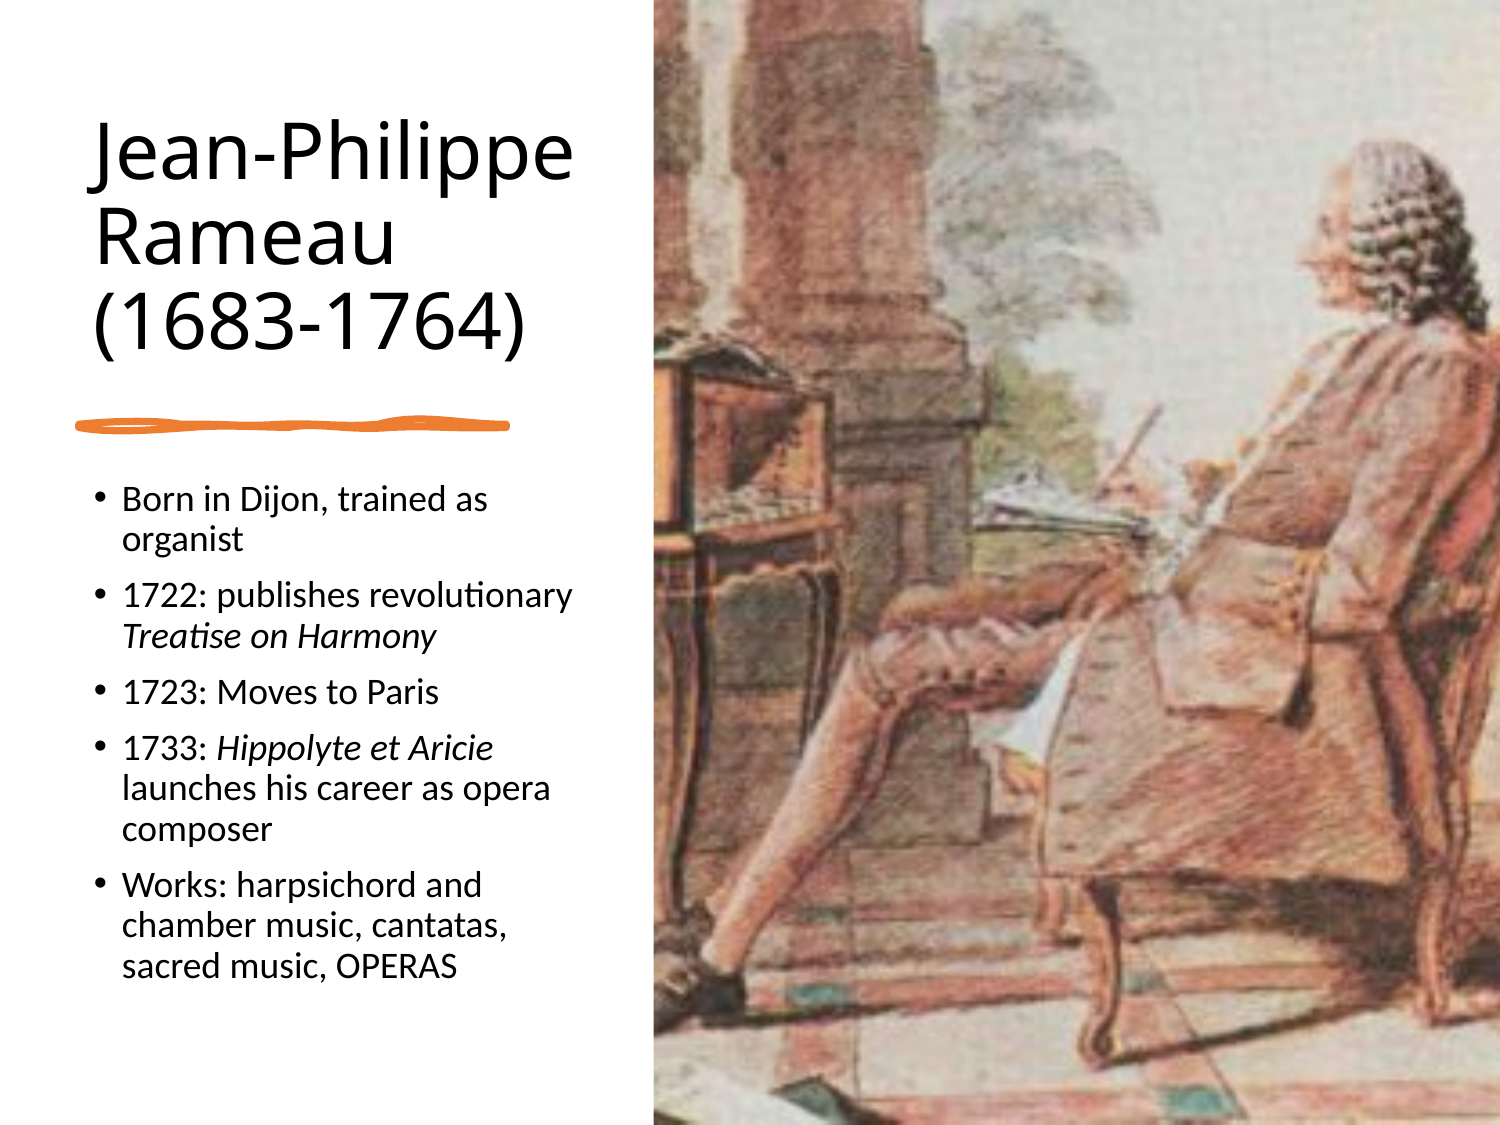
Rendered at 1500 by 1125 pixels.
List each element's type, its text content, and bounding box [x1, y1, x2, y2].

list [653, 0, 1500, 1125]
text_box [0, 0, 653, 1125]
title Jean-Philippe Rameau (1683-1764) [78, 53, 617, 375]
text_box [77, 418, 508, 432]
list Born in Dijon, trained as organist 1722: publishes revolutionary Treatise on Harmony 1723: Moves to Paris 1733: Hippolyte et Aricie launches his career as opera composer Works: harpsichord and chamber music, cantatas, sacred music, OPERAS [78, 471, 601, 1016]
